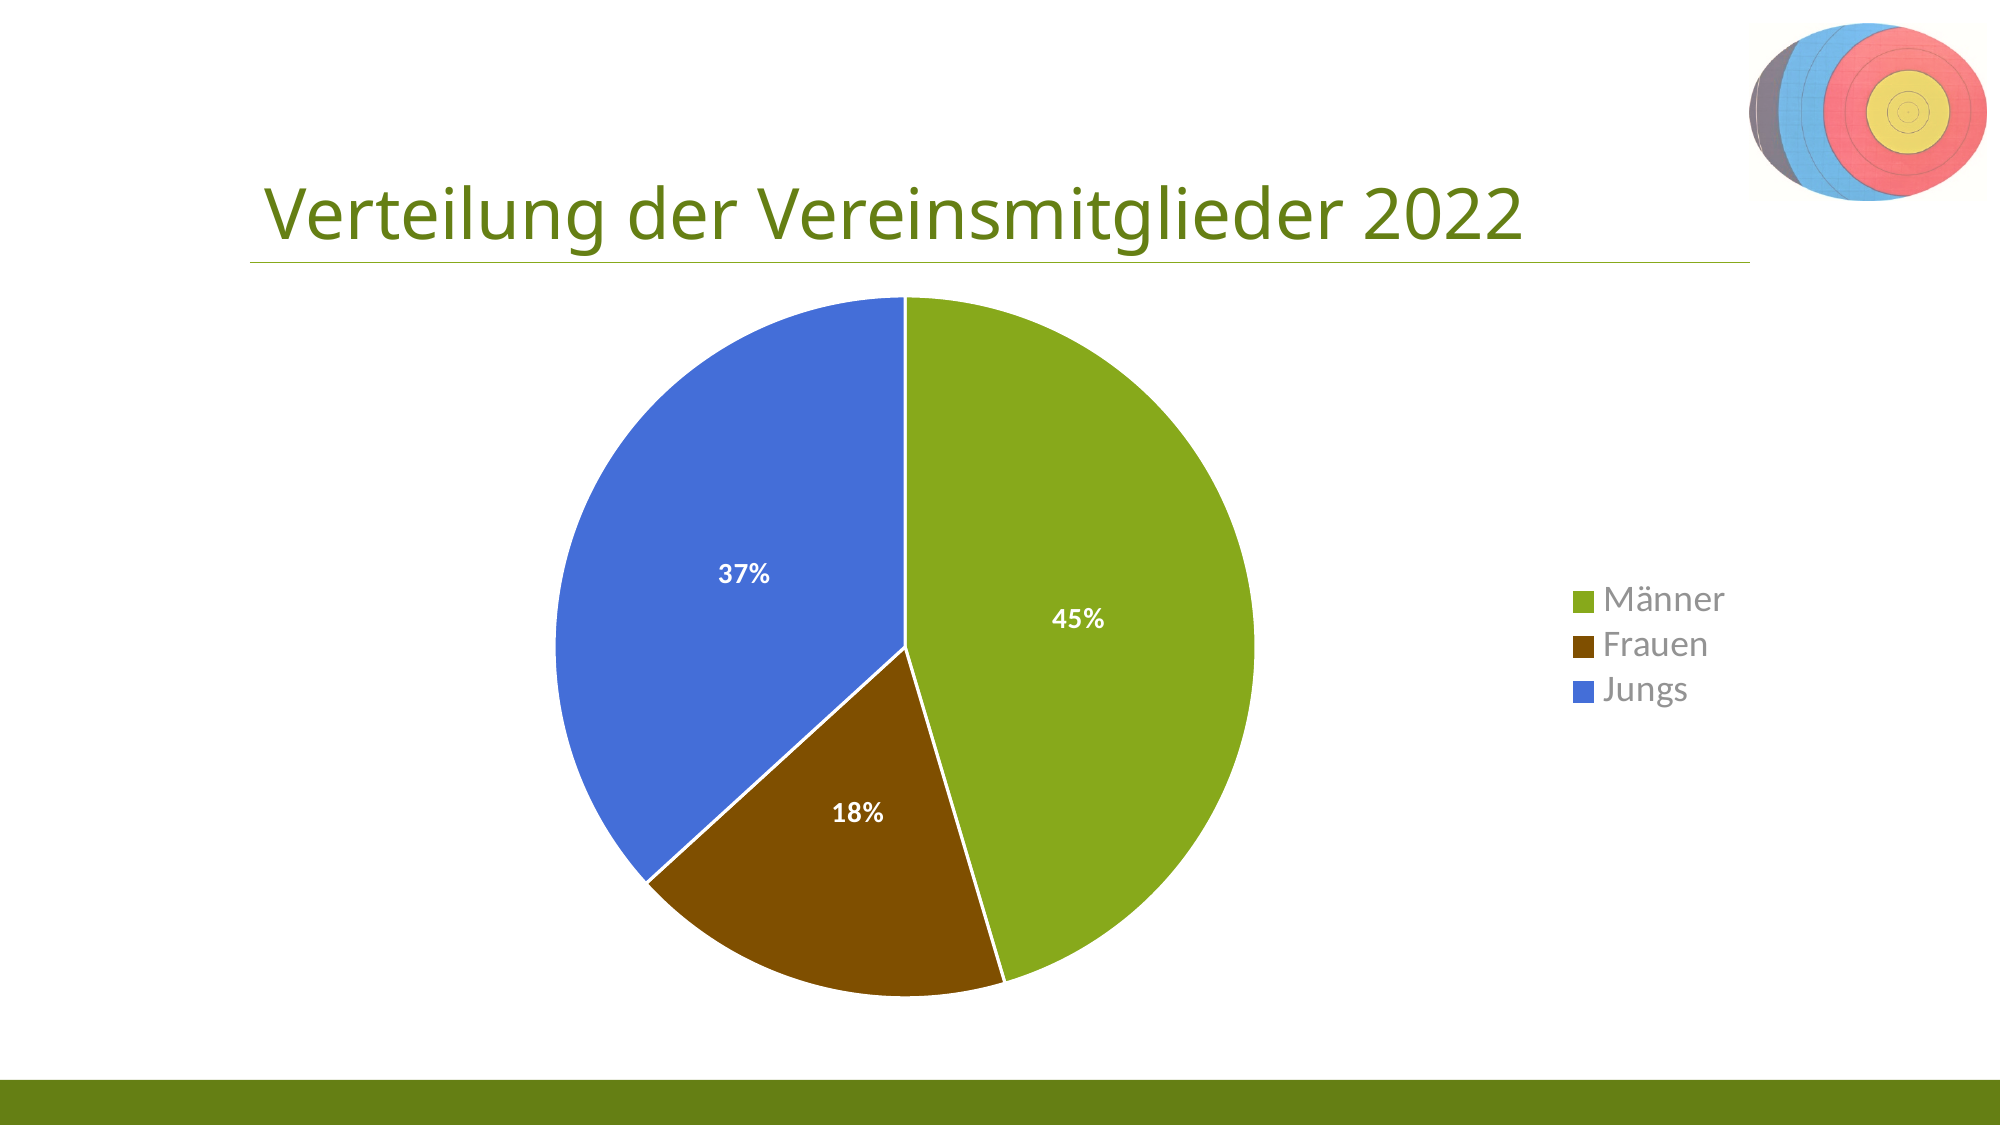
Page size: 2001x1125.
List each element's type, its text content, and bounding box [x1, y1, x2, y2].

chart [249, 281, 1750, 1013]
title Verteilung der Vereinsmitglieder 2022 [249, 75, 1750, 263]
